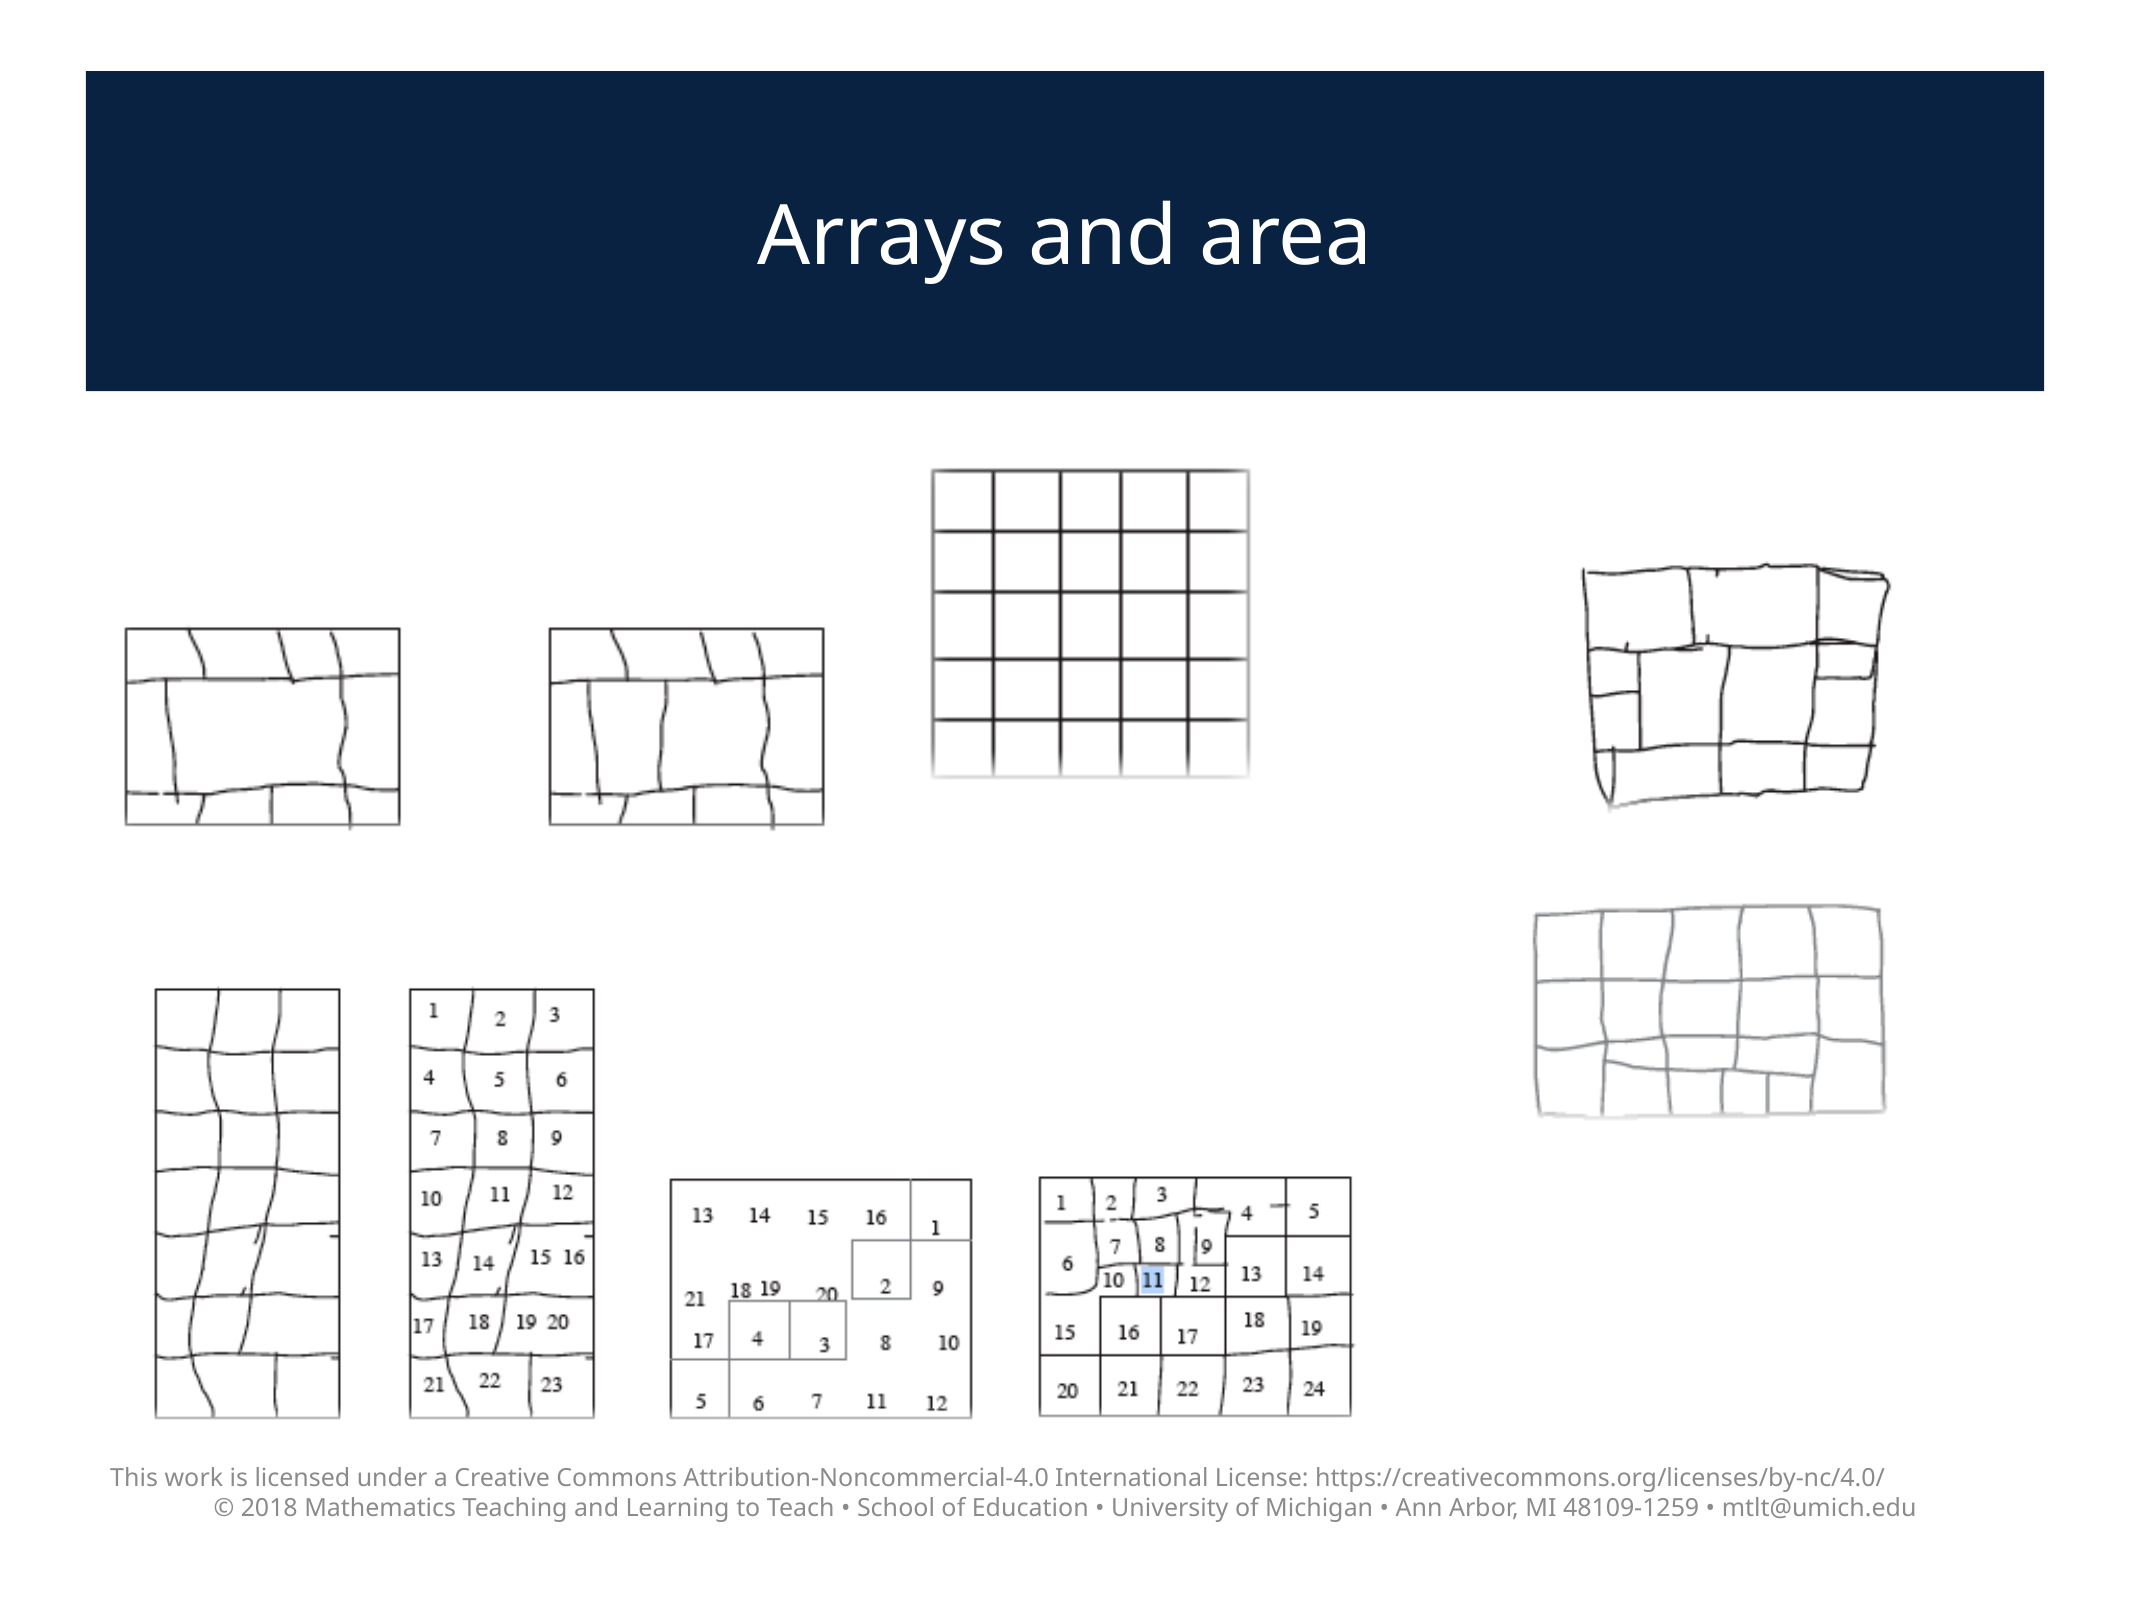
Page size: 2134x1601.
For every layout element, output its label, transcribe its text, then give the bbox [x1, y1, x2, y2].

picture [122, 966, 1373, 1430]
picture [102, 599, 851, 843]
title Arrays and area [85, 71, 2045, 392]
picture [1518, 894, 1898, 1123]
picture [909, 440, 1269, 790]
picture [1554, 537, 1911, 817]
text_box This work is licensed under a Creative Commons Attribution-Noncommercial-4.0 International License: https://creativecommons.org/licenses/by-nc/4.0/ © 2018 Mathematics Teaching and Learning to Teach • School of Education • University of Michigan • Ann Arbor, MI 48109-1259 • mtlt@umich.edu [88, 1436, 2045, 1547]
